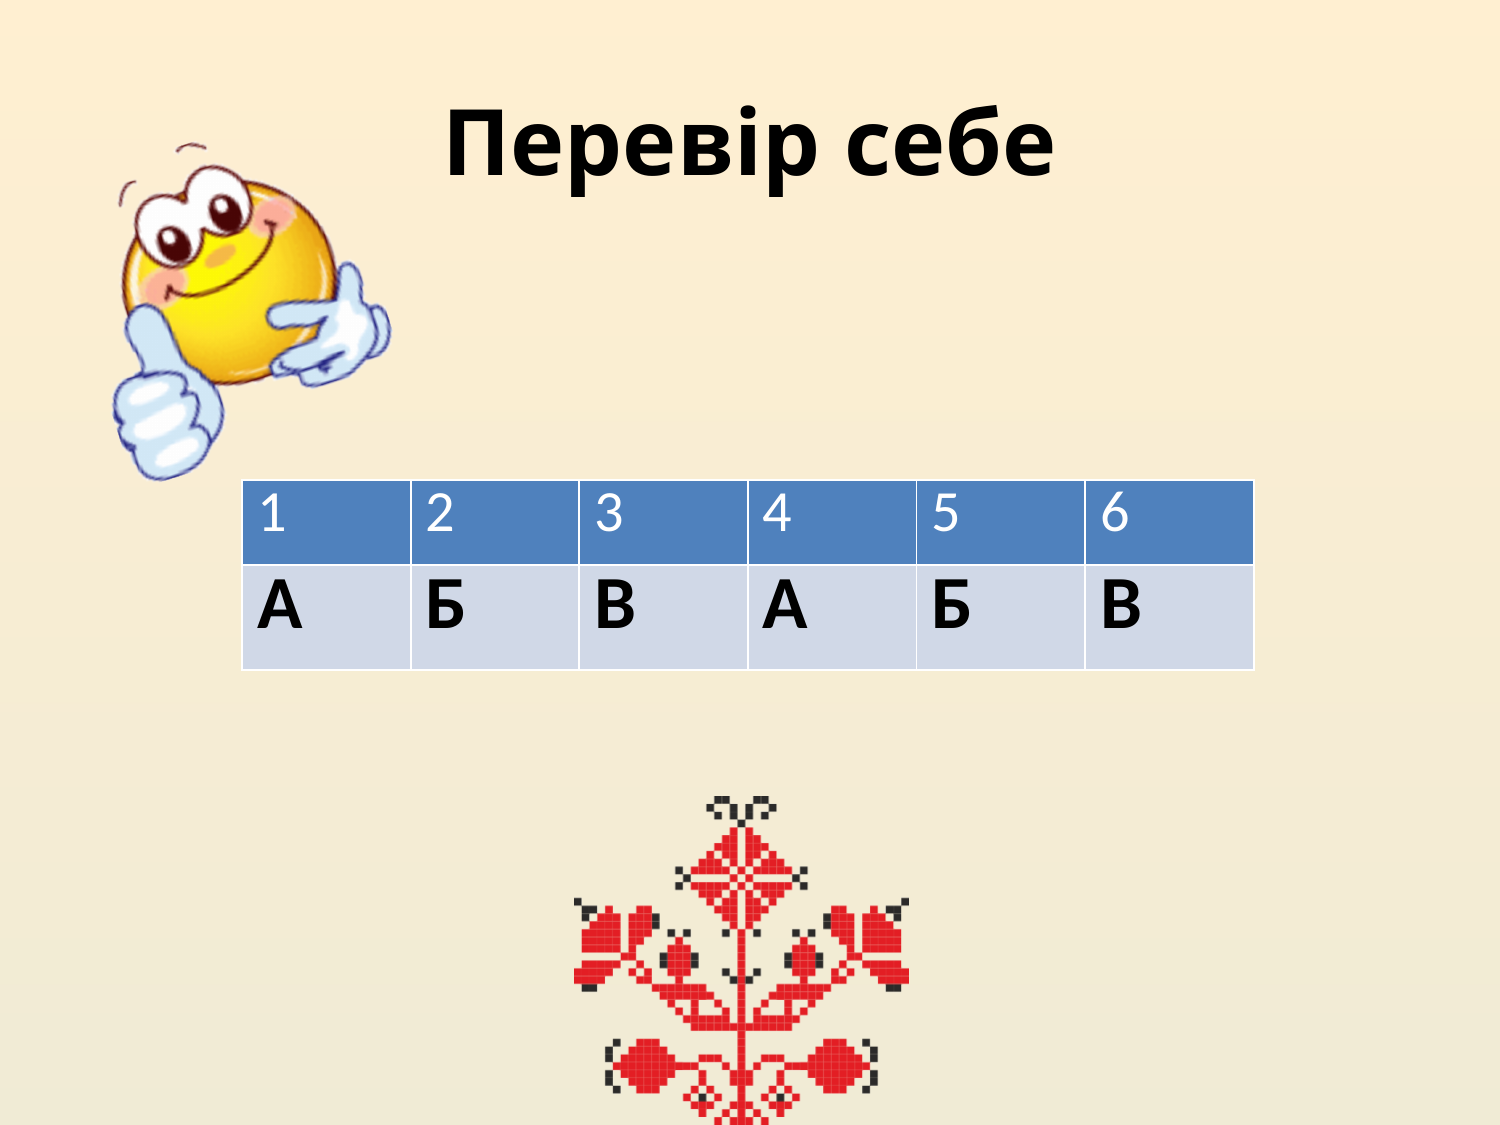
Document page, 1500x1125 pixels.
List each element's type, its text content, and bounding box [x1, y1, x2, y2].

title Перевір себе [74, 44, 1426, 233]
table_header 1 [243, 481, 410, 564]
table_cell Б [412, 566, 578, 669]
table_header 2 [412, 481, 578, 564]
table_cell Б [917, 566, 1084, 669]
table_header 5 [917, 481, 1084, 564]
table_cell В [1086, 566, 1253, 669]
table_header 3 [580, 481, 747, 564]
table_header 4 [749, 481, 916, 564]
table_header 6 [1086, 481, 1253, 564]
picture [43, 103, 414, 489]
table_cell В [580, 566, 747, 669]
table_cell А [749, 566, 916, 669]
picture [574, 796, 909, 1125]
table_cell А [243, 566, 410, 669]
